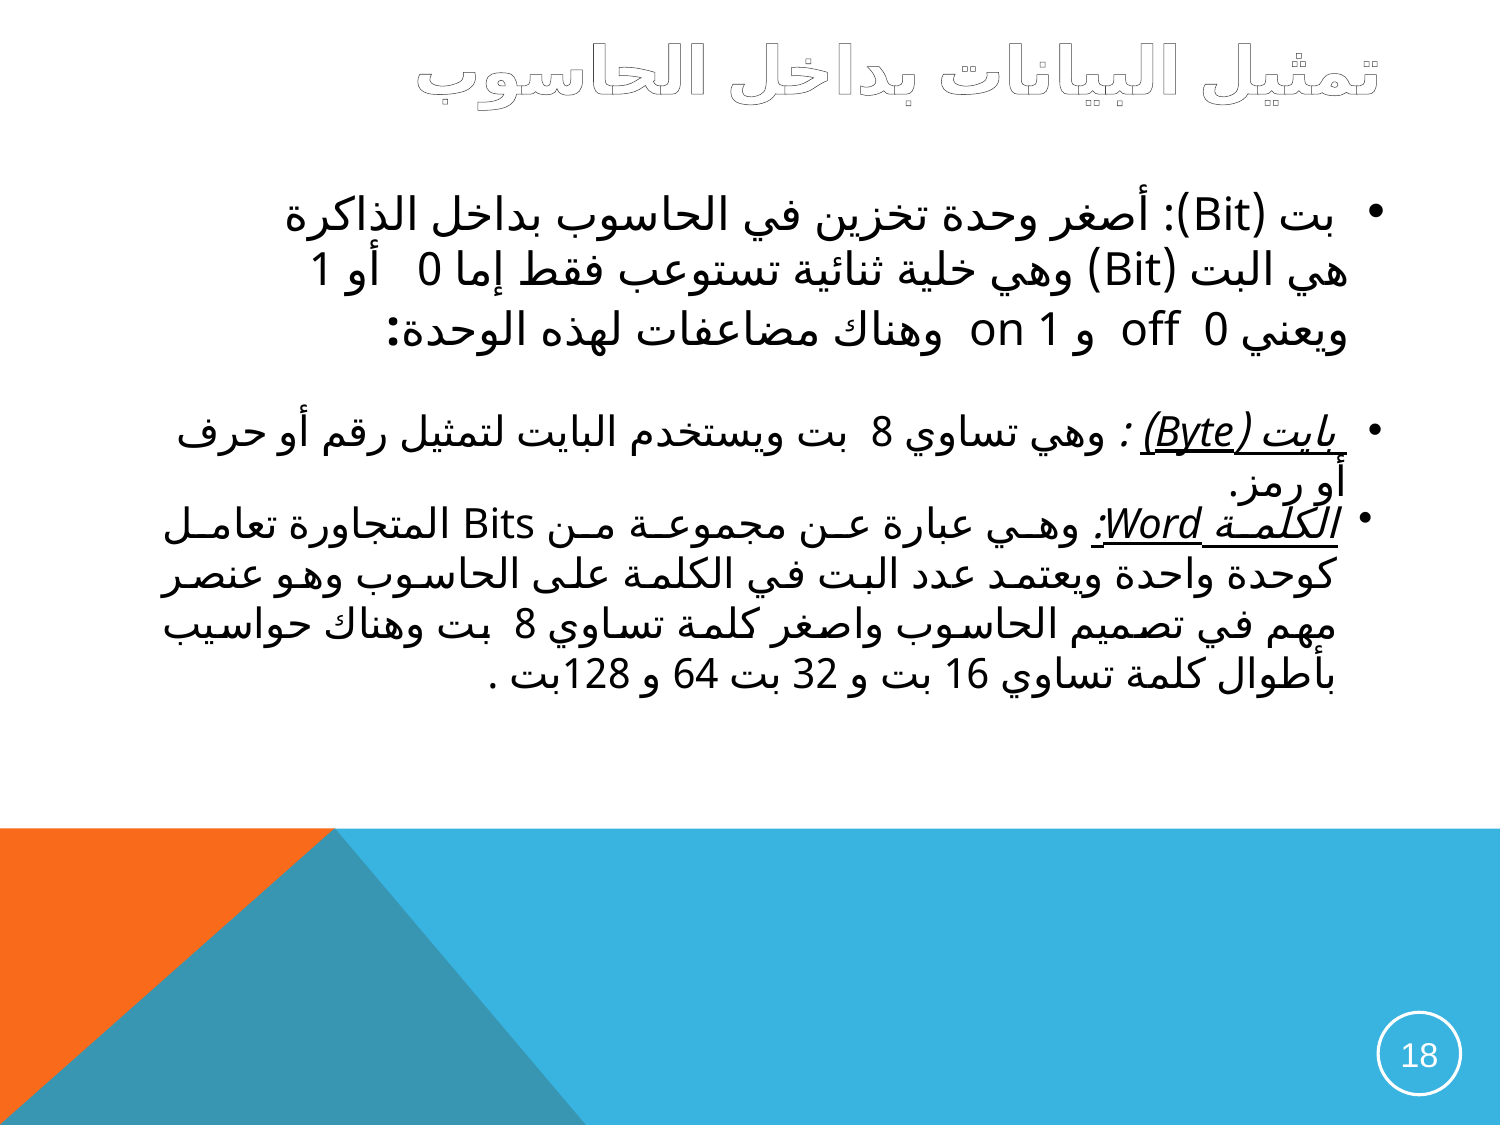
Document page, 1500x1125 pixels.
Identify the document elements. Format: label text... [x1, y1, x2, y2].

text_box بايت (Byte) : وهي تساوي 8 بت ويستخدم البايت لتمثيل رقم أو حرف أو رمز. [143, 397, 1398, 512]
slide_number 18 [1376, 1010, 1463, 1097]
text_box تمثيل البيانات بداخل الحاسوب [397, 19, 1400, 115]
text_box بت (Bit): أصغر وحدة تخزين في الحاسوب بداخل الذاكرة هي البت (Bit) وهي خلية ثنائية تستوعب فقط إما 0 أو 1 ويعني 0 off و 1 on وهناك مضاعفات لهذه الوحدة: [204, 172, 1400, 363]
text_box الكلمة Word: وهي عبارة عن مجموعة من Bits المتجاورة تعامل كوحدة واحدة ويعتمد عدد البت في الكلمة على الحاسوب وهو عنصر مهم في تصميم الحاسوب واصغر كلمة تساوي 8 بت وهناك حواسيب بأطوال كلمة تساوي 16 بت و 32 بت 64 و 128بت . [147, 489, 1388, 705]
